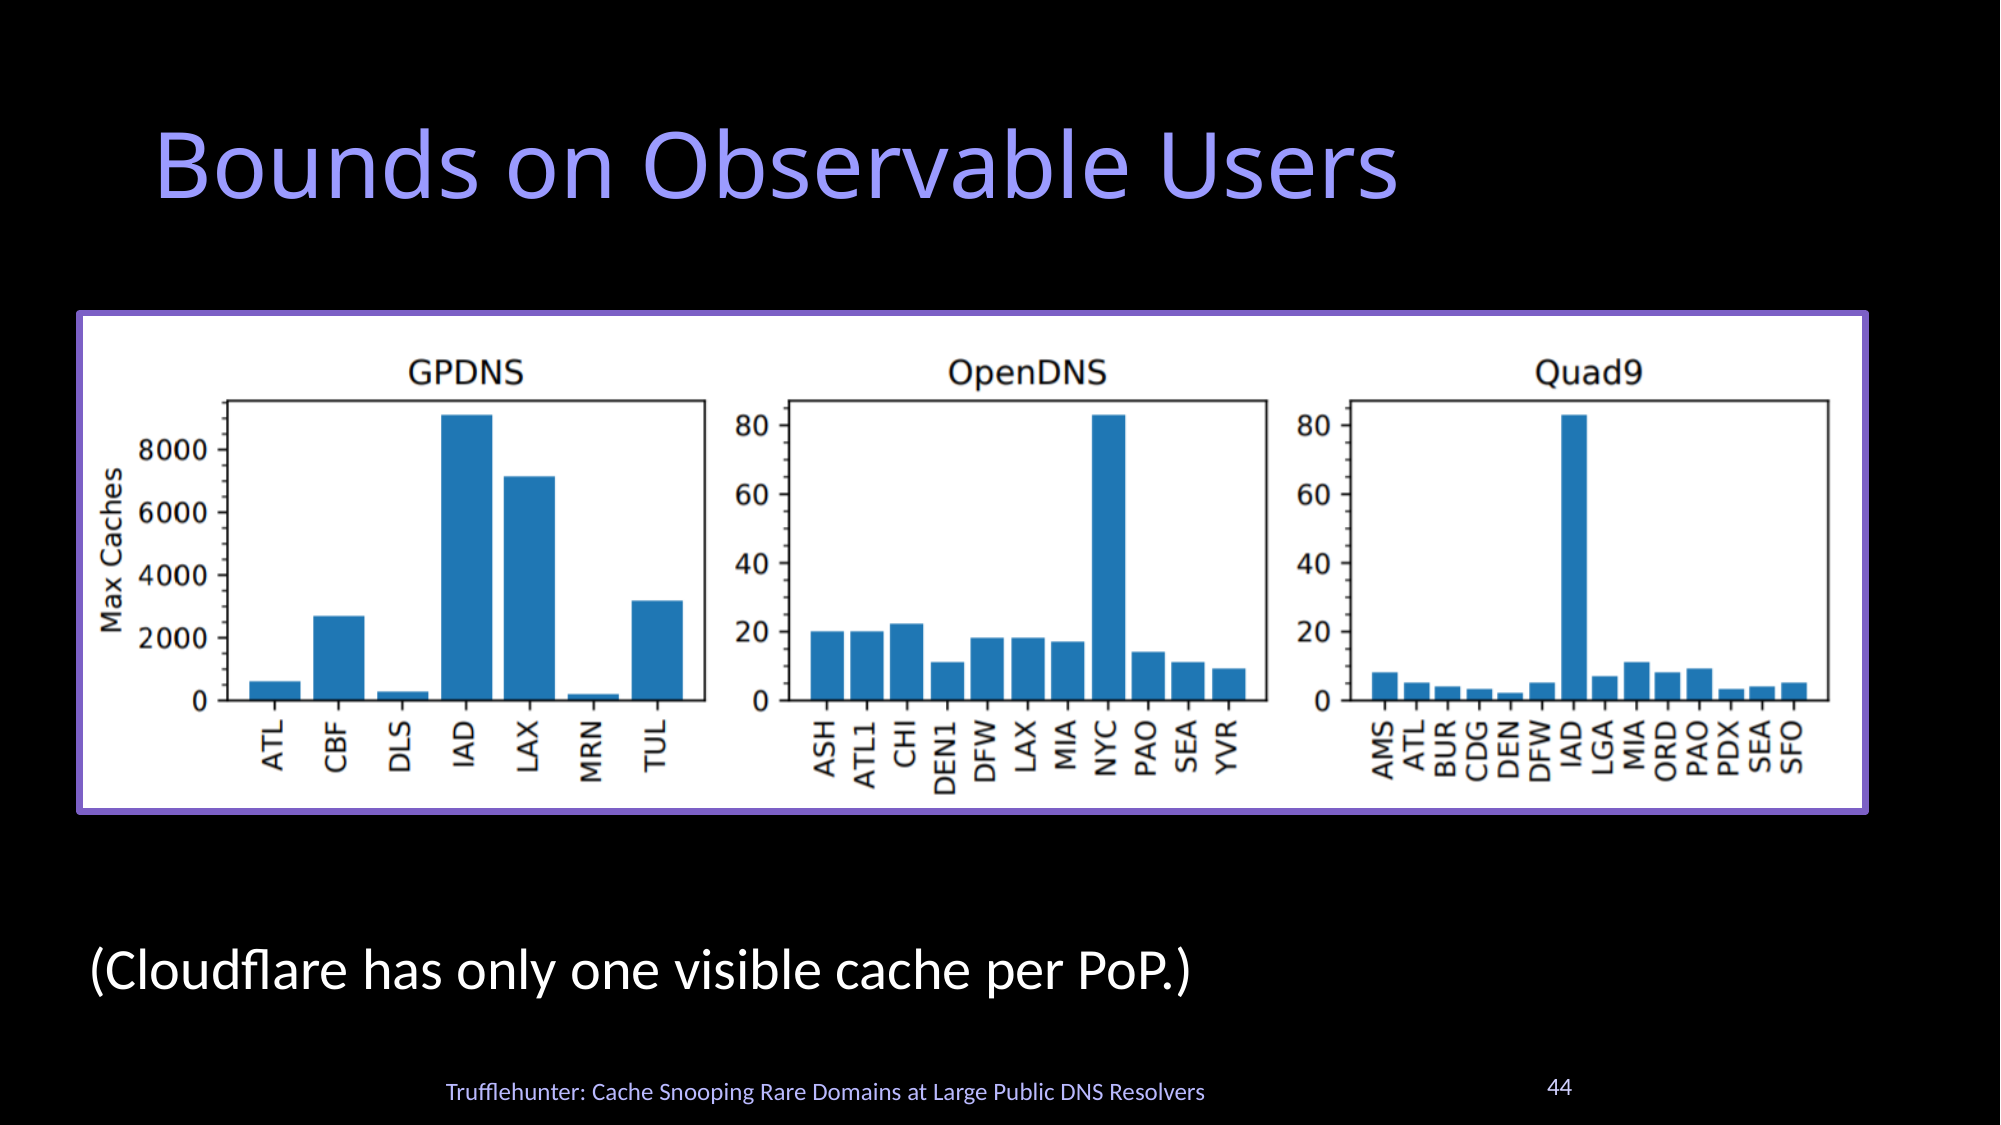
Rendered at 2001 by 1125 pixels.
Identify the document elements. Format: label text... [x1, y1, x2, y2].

picture [82, 316, 1863, 809]
slide_number 44 [1137, 1055, 1588, 1116]
list (Cloudflare has only one visible cache per PoP.) [73, 931, 1347, 1022]
title Bounds on Observable Users [137, 59, 1863, 278]
footer Trufflehunter: Cache Snooping Rare Domains at Large Public DNS Resolvers [412, 1060, 1240, 1121]
